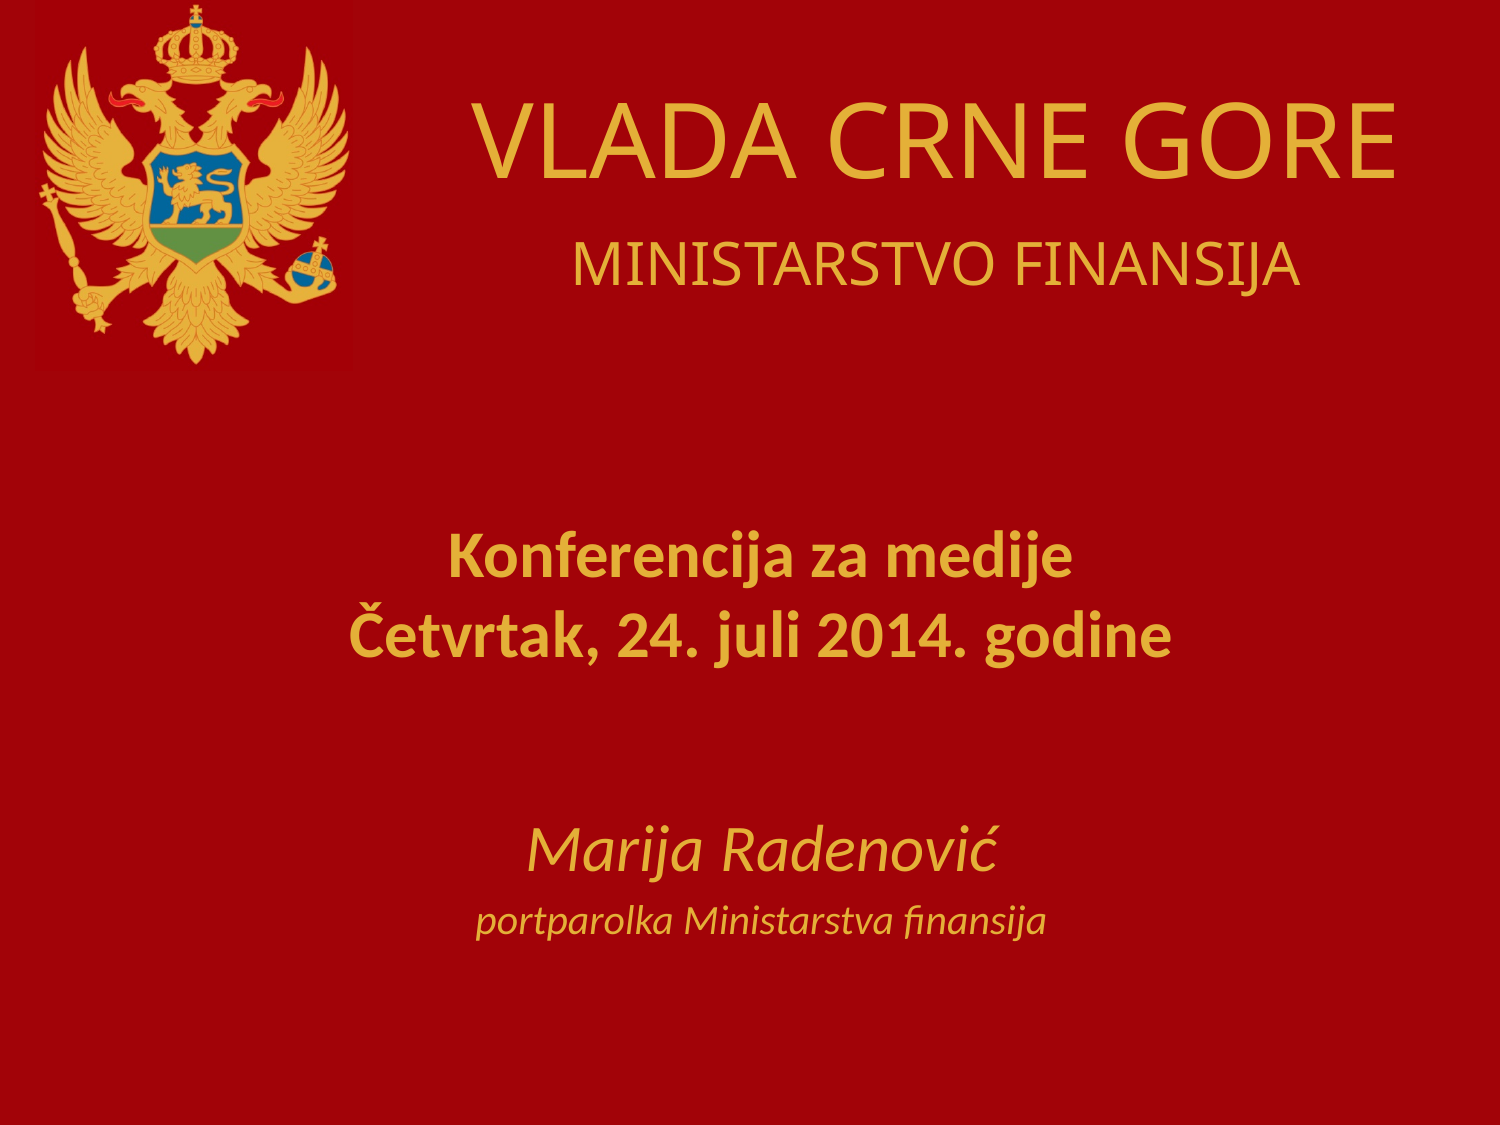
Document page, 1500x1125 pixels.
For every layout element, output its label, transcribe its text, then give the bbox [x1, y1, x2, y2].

subtitle Marija Radenović portparolka Ministarstva finansija [236, 796, 1287, 1004]
title VLADA CRNE GORE Ministarstvo finansija [372, 66, 1500, 305]
picture [34, 0, 354, 372]
text_box Konferencija za medije Četvrtak, 24. juli 2014. godine [234, 503, 1289, 679]
